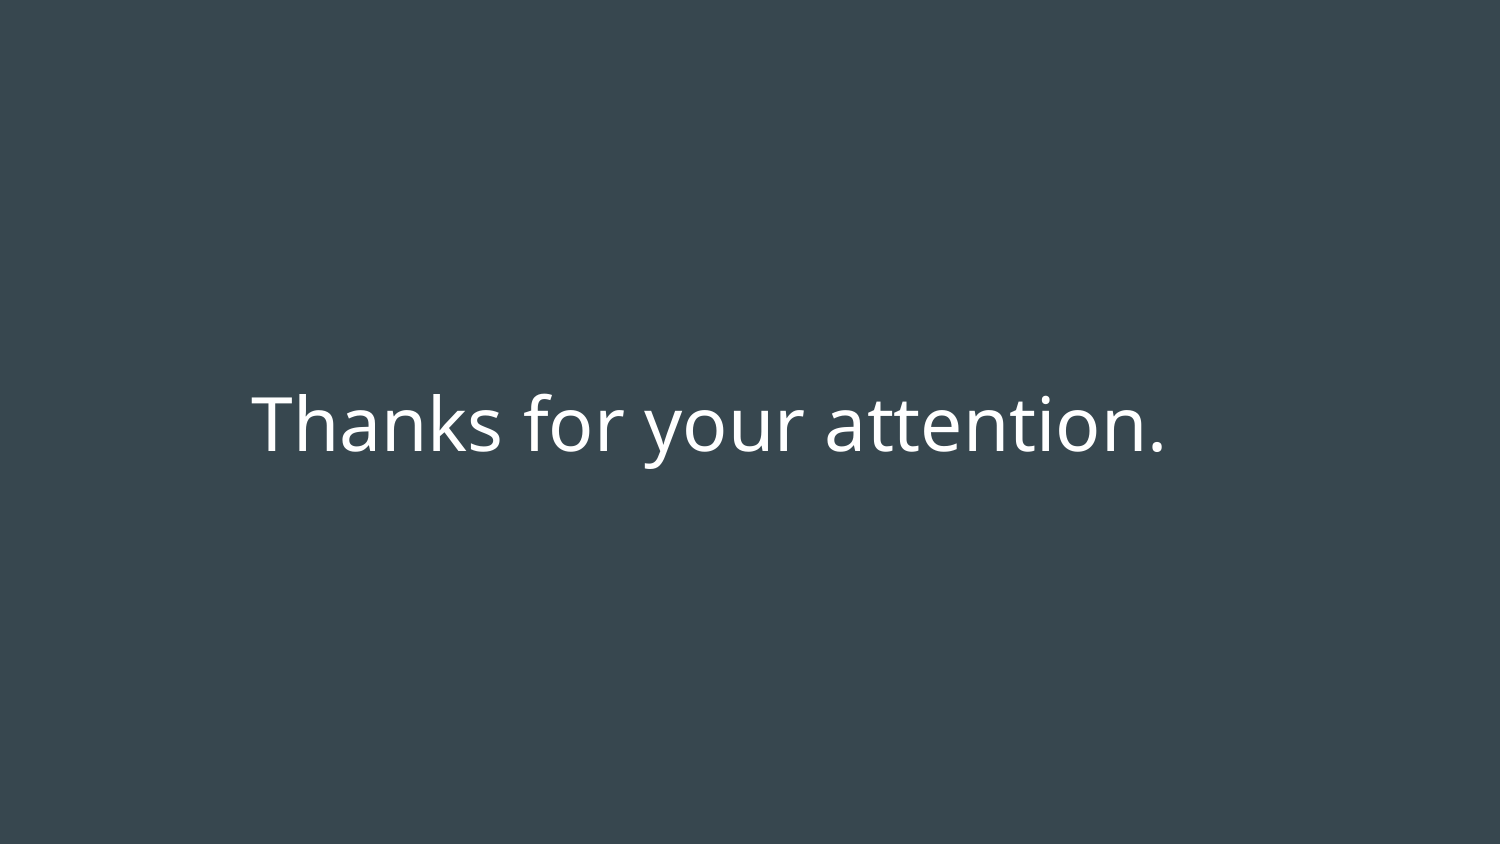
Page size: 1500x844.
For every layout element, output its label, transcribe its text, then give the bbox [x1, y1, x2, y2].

title Thanks for your attention. [65, 351, 1354, 493]
